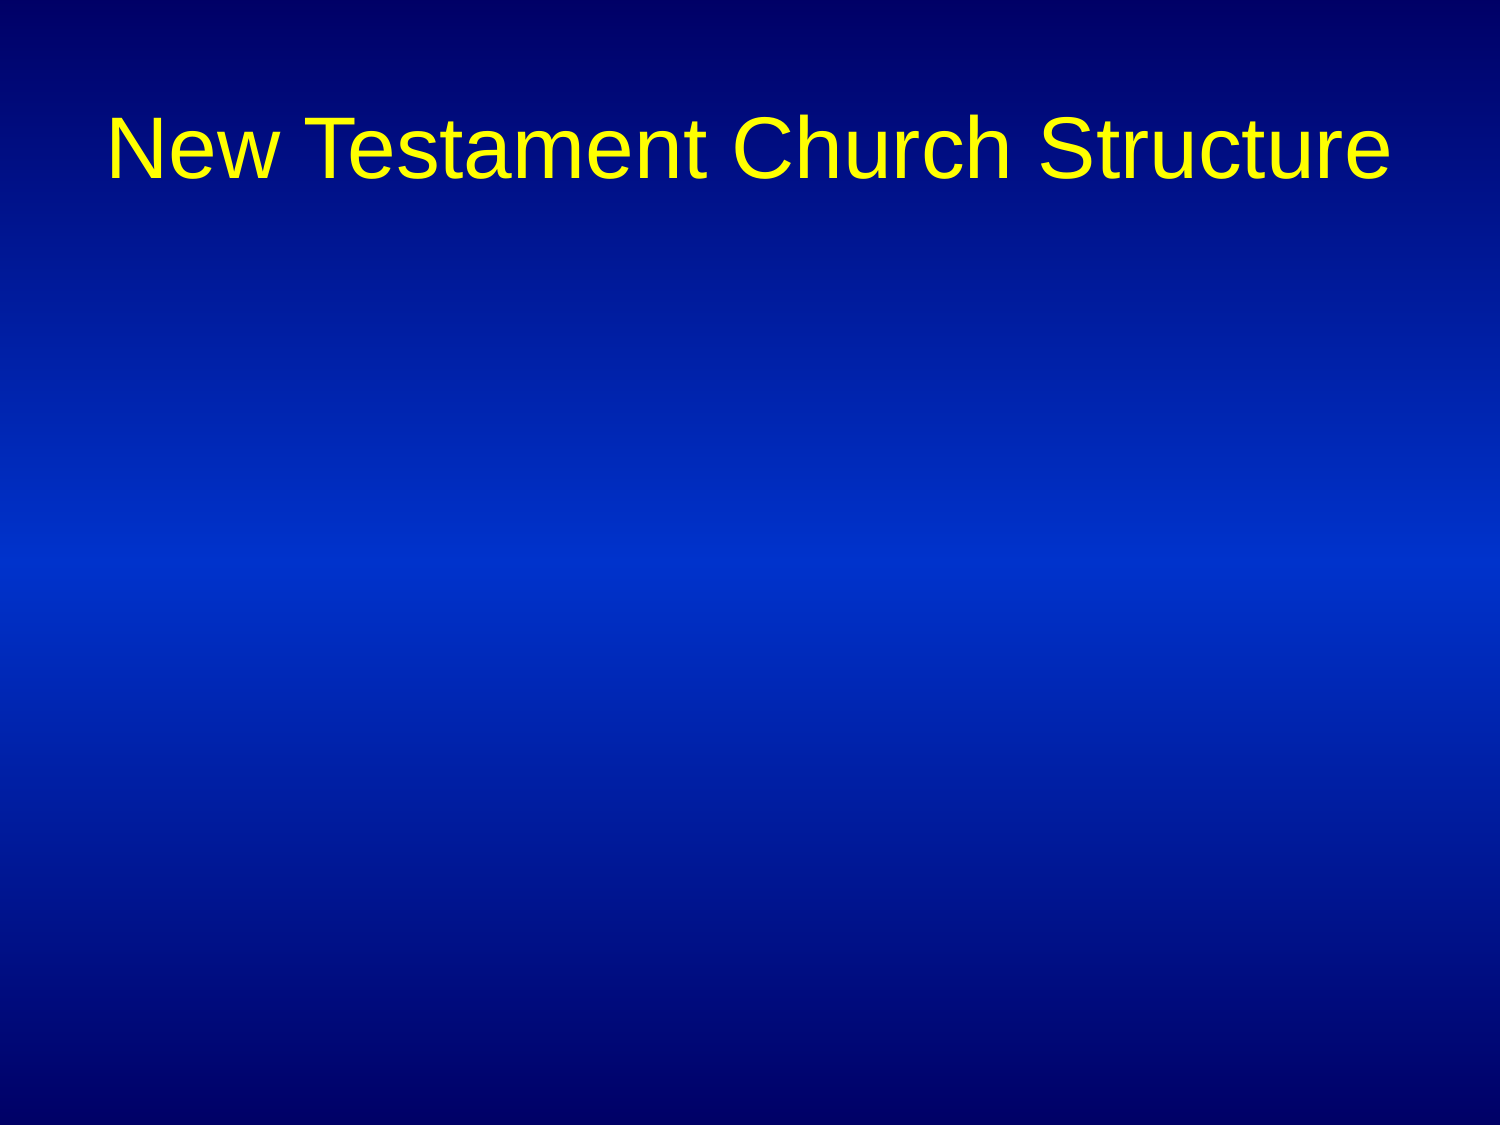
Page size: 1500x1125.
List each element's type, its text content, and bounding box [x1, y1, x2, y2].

title New Testament Church Structure [37, 50, 1463, 238]
